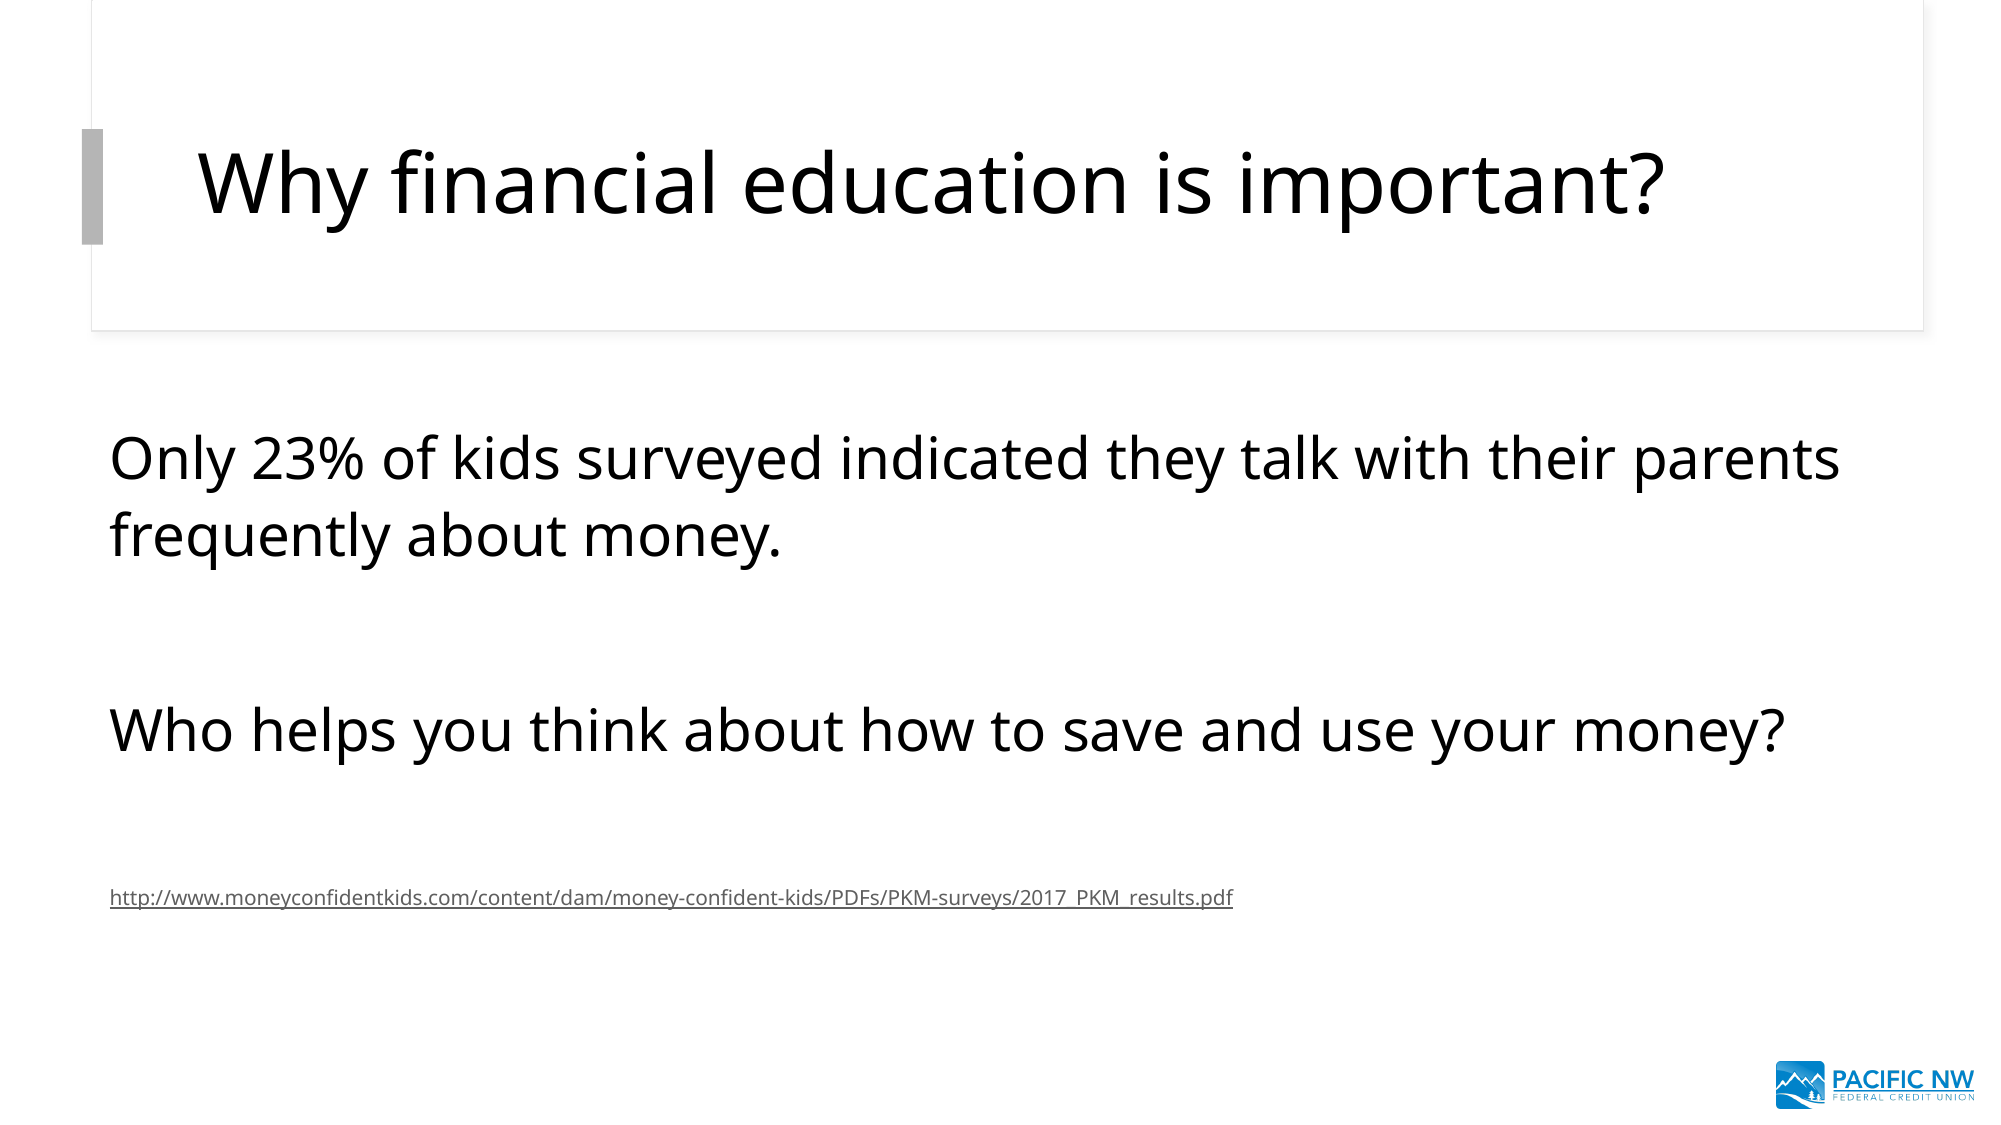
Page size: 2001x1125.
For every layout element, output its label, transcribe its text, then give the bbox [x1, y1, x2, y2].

title Why financial education is important? [183, 90, 1851, 284]
picture [1936, 1076, 1945, 1089]
picture [1970, 1076, 1974, 1089]
picture [1778, 1081, 1788, 1087]
list Only 23% of kids surveyed indicated they talk with their parents frequently about money. Who helps you think about how to save and use your money? http://www.moneyconfidentkids.com/content/dam/money-confident-kids/PDFs/PKM-surveys/2017_PKM_results.pdf [94, 406, 1929, 1013]
picture [1958, 1078, 1966, 1089]
picture [1776, 1061, 1974, 1109]
